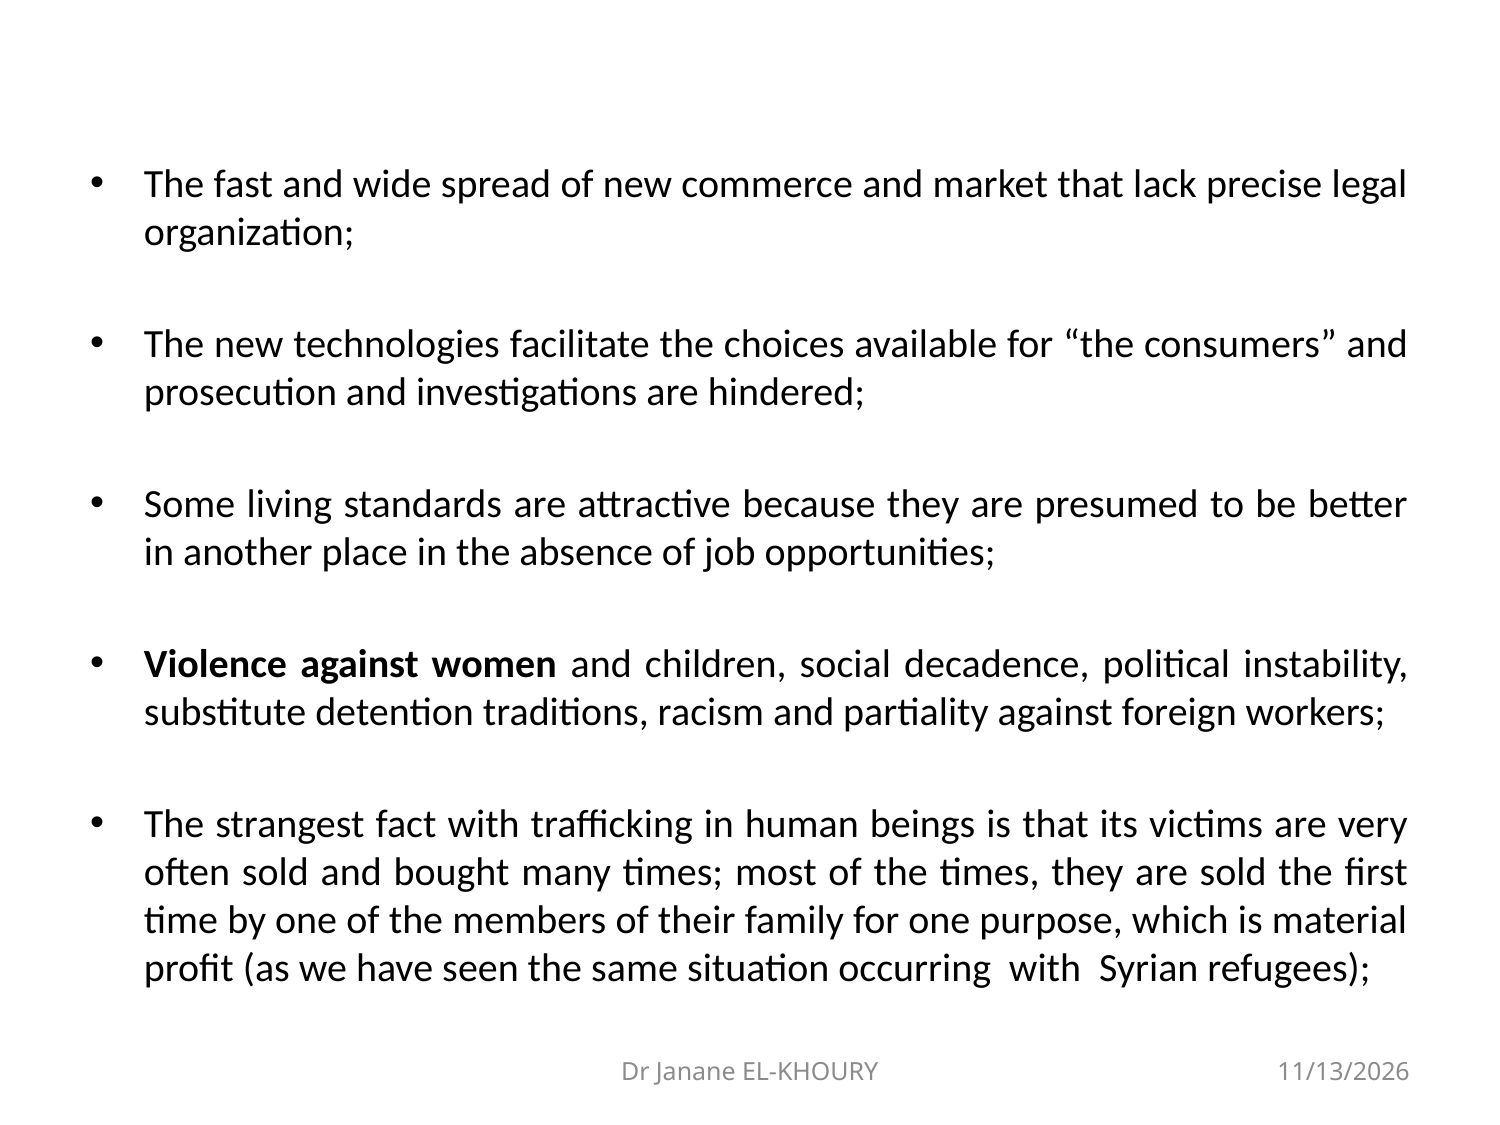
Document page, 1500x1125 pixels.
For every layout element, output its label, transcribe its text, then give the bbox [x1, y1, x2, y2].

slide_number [1074, 1042, 1425, 1103]
list The fast and wide spread of new commerce and market that lack precise legal organization; The new technologies facilitate the choices available for “the consumers” and prosecution and investigations are hindered; Some living standards are attractive because they are presumed to be better in another place in the absence of job opportunities; Violence against women and children, social decadence, political instability, substitute detention traditions, racism and partiality against foreign workers; The strangest fact with trafficking in human beings is that its victims are very often sold and bought many times; most of the times, they are sold the first time by one of the members of their family for one purpose, which is material profit (as we have seen the same situation occurring with Syrian refugees); [75, 149, 1425, 1043]
footer Dr Janane EL-KHOURY [512, 1042, 988, 1103]
